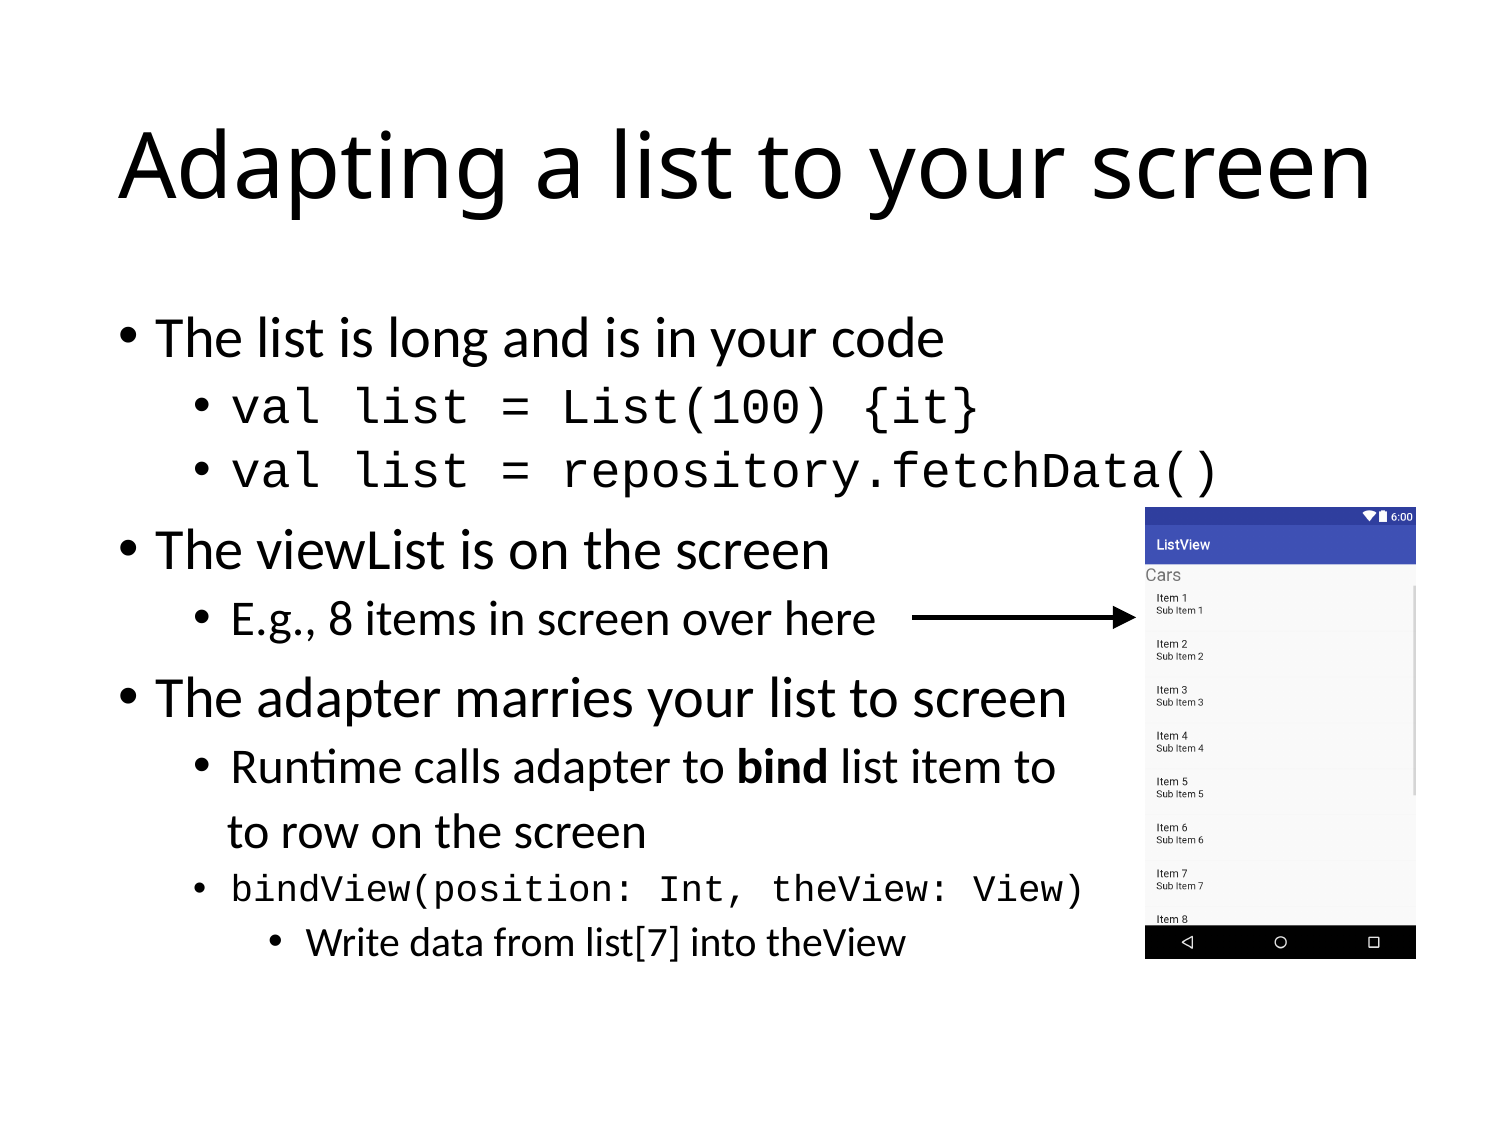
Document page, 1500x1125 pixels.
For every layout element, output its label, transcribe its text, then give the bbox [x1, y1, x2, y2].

title Adapting a list to your screen [103, 59, 1397, 278]
list The list is long and is in your code val list = List(100) {it} val list = repository.fetchData() The viewList is on the screen E.g., 8 items in screen over here The adapter marries your list to screen Runtime calls adapter to bind list item to to row on the screen bindView(position: Int, theView: View) Write data from list[7] into theView [103, 299, 1397, 1014]
picture [1145, 507, 1416, 959]
